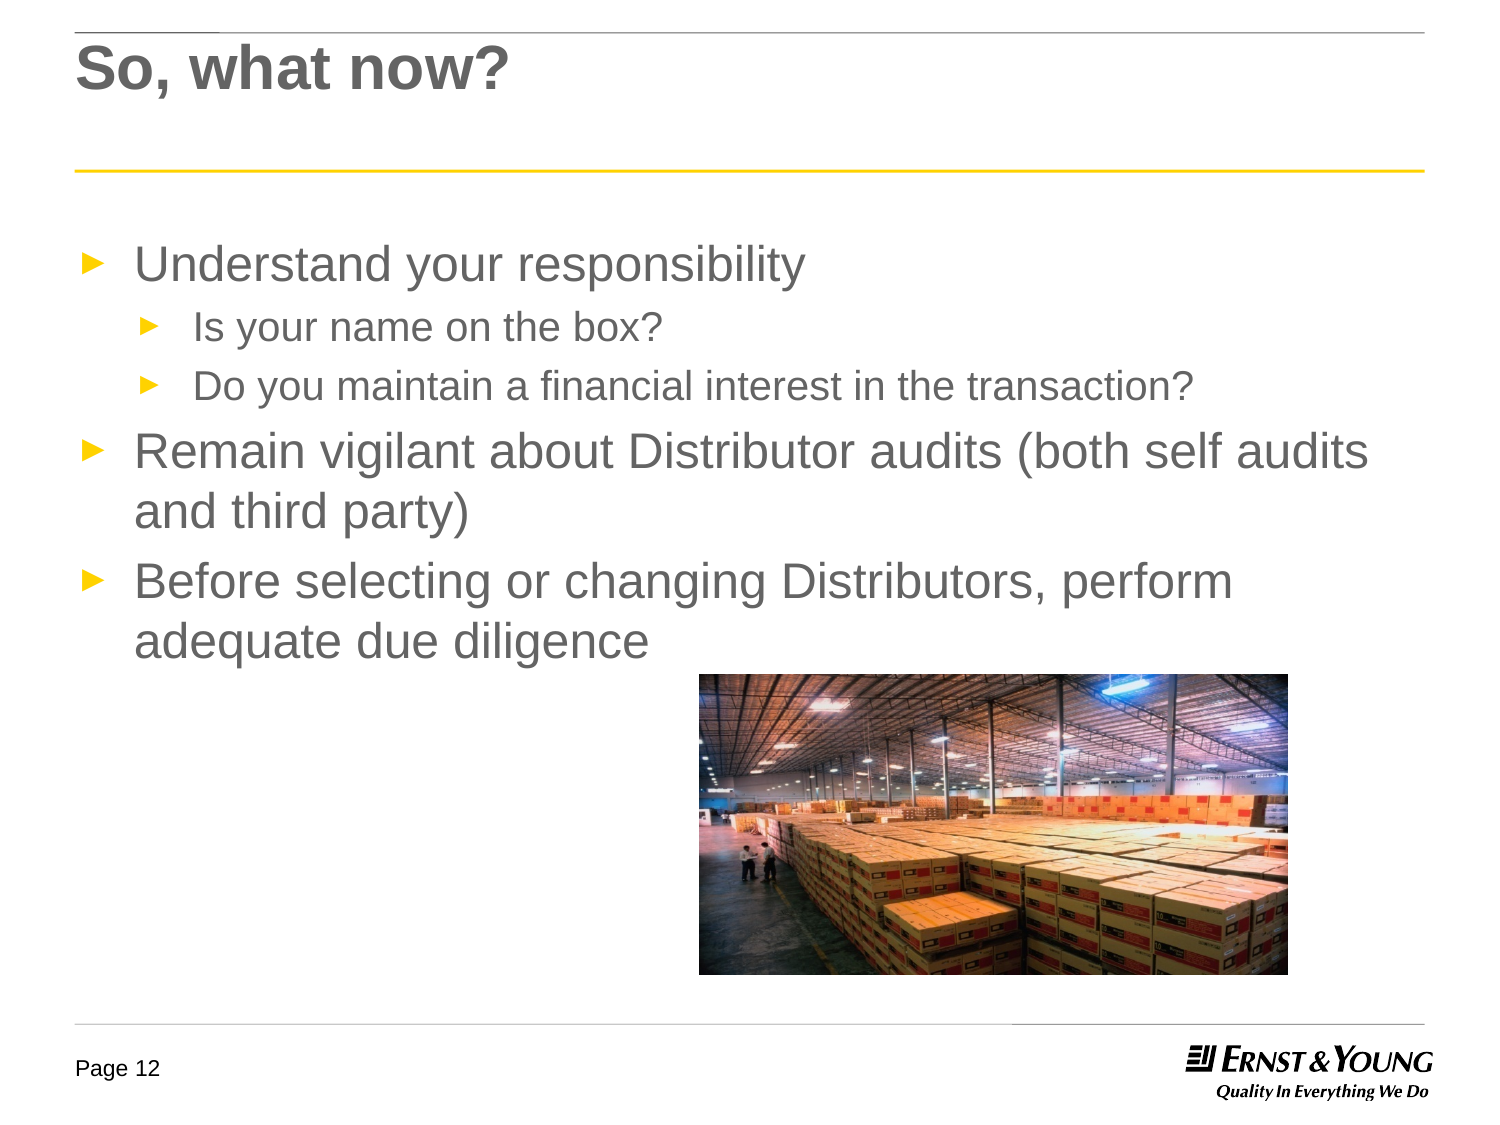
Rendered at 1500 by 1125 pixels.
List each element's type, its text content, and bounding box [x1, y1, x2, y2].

picture [699, 674, 1288, 976]
list Understand your responsibility Is your name on the box? Do you maintain a financial interest in the transaction? Remain vigilant about Distributor audits (both self audits and third party) Before selecting or changing Distributors, perform adequate due diligence [74, 231, 1426, 974]
title So, what now? [74, 32, 1426, 175]
